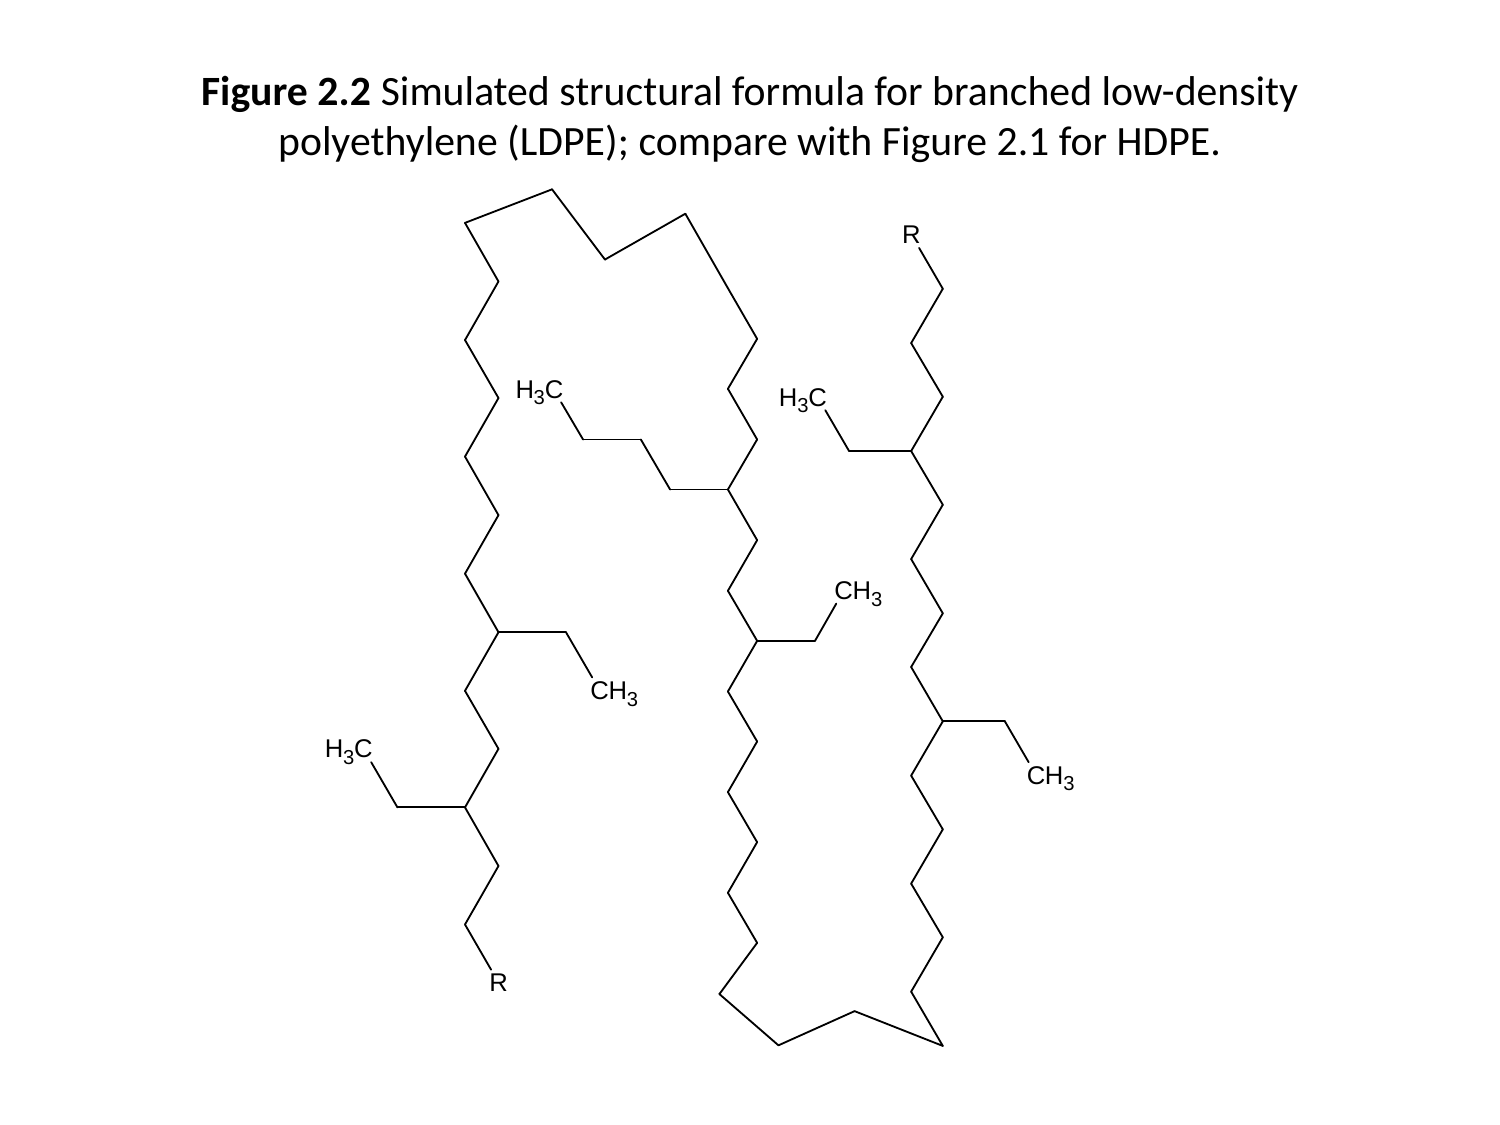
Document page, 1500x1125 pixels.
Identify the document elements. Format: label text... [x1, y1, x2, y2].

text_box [324, 187, 1076, 1049]
title Figure 2.2 Simulated structural formula for branched low-density polyethylene (LDPE); compare with Figure 2.1 for HDPE. [75, 45, 1425, 233]
